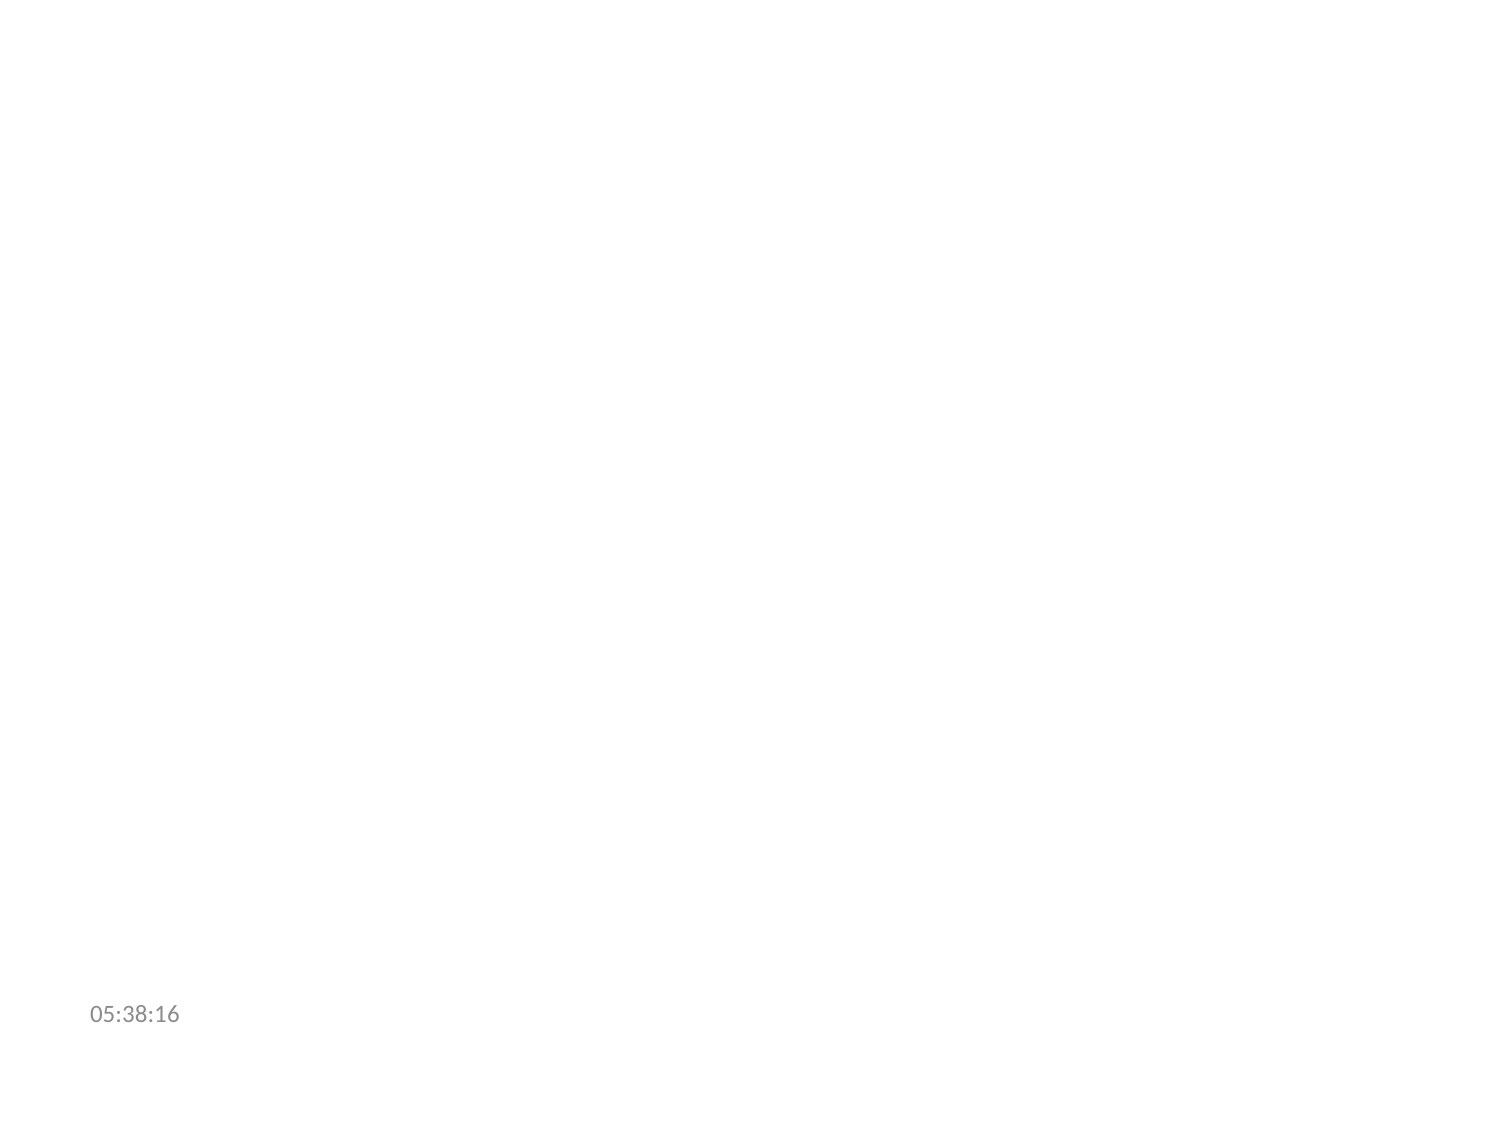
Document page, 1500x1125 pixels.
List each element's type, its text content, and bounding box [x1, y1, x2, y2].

text_box 15:35:09 [75, 982, 425, 1043]
